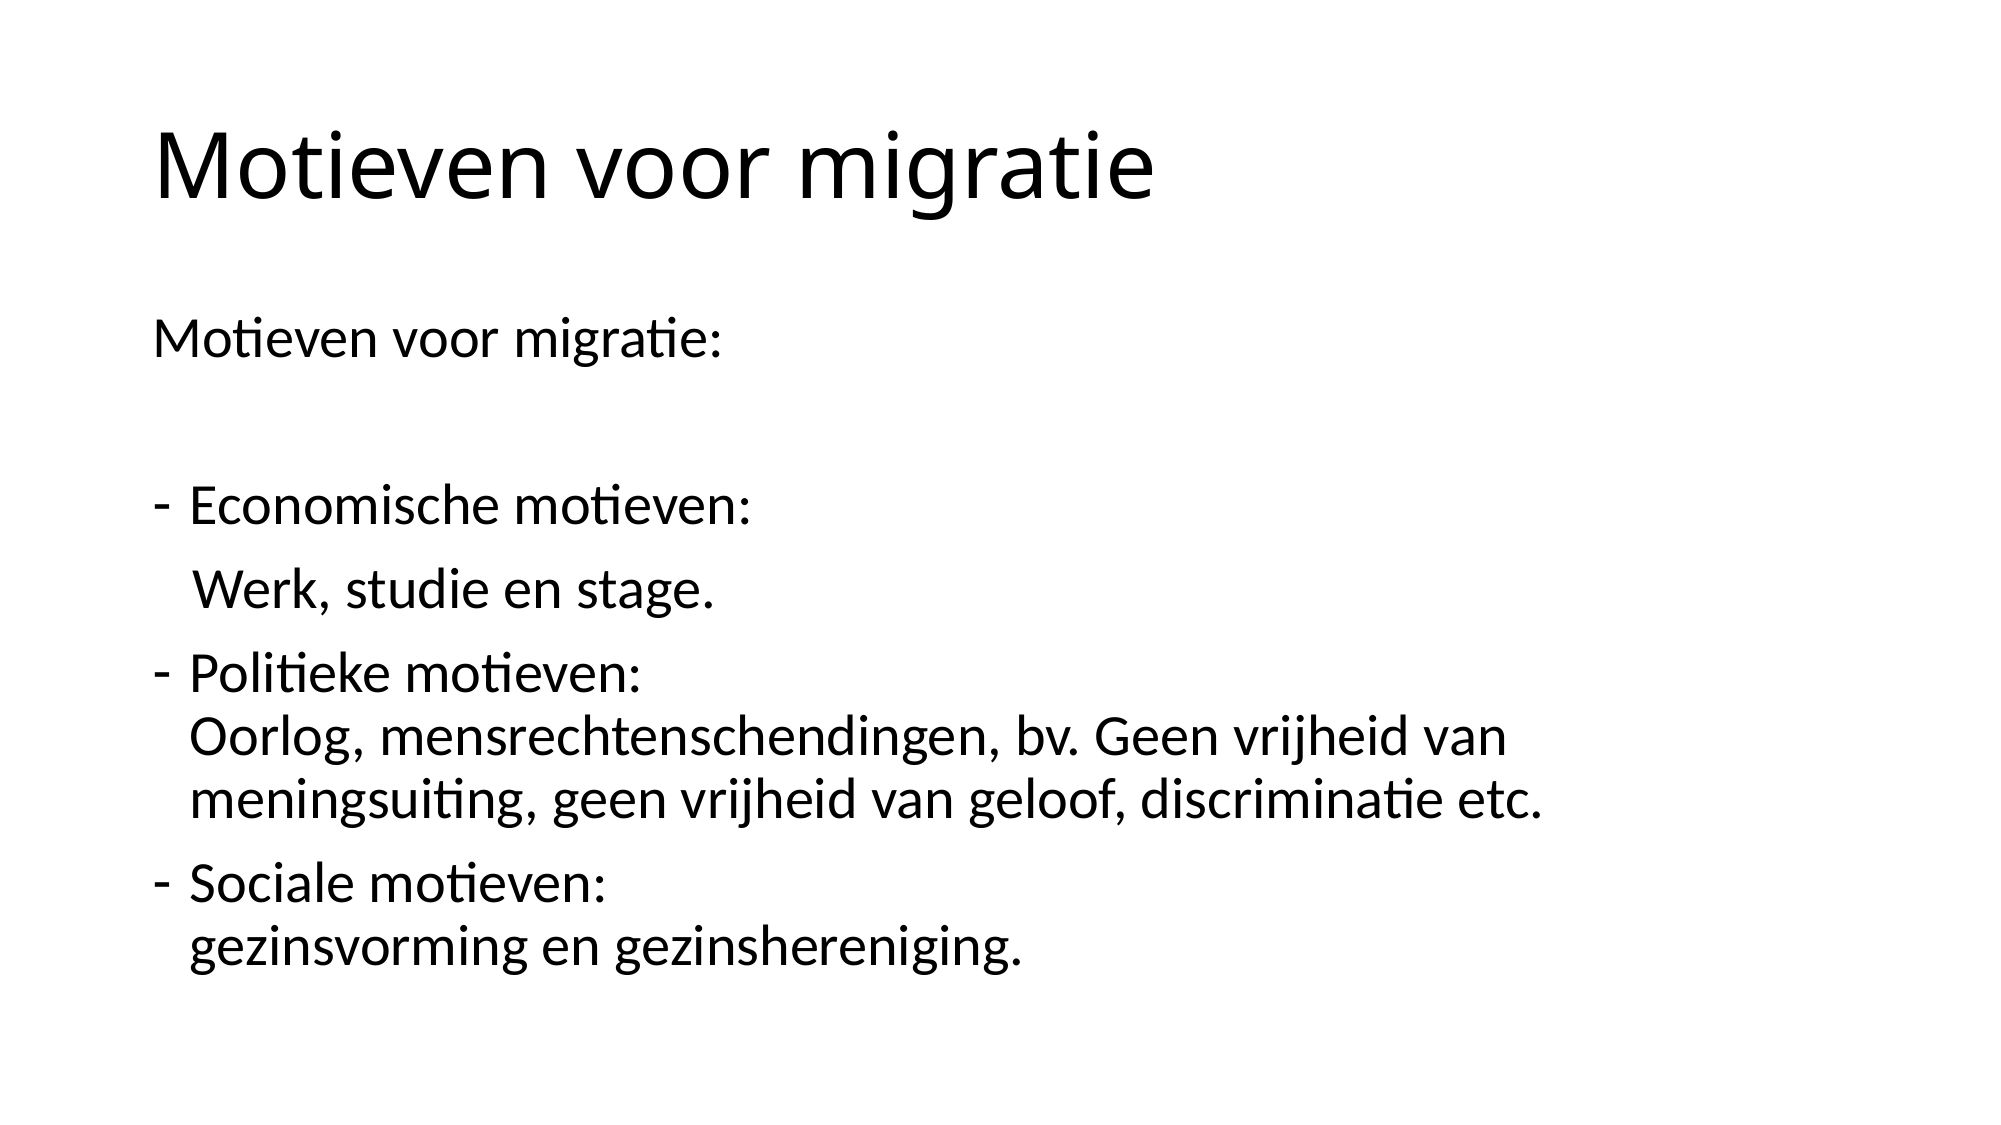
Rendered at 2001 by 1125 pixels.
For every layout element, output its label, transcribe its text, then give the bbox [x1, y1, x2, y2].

title Motieven voor migratie [137, 59, 1863, 278]
list Motieven voor migratie: Economische motieven: Werk, studie en stage. Politieke motieven: Oorlog, mensrechtenschendingen, bv. Geen vrijheid van meningsuiting, geen vrijheid van geloof, discriminatie etc. Sociale motieven: gezinsvorming en gezinshereniging. [137, 299, 1863, 1014]
